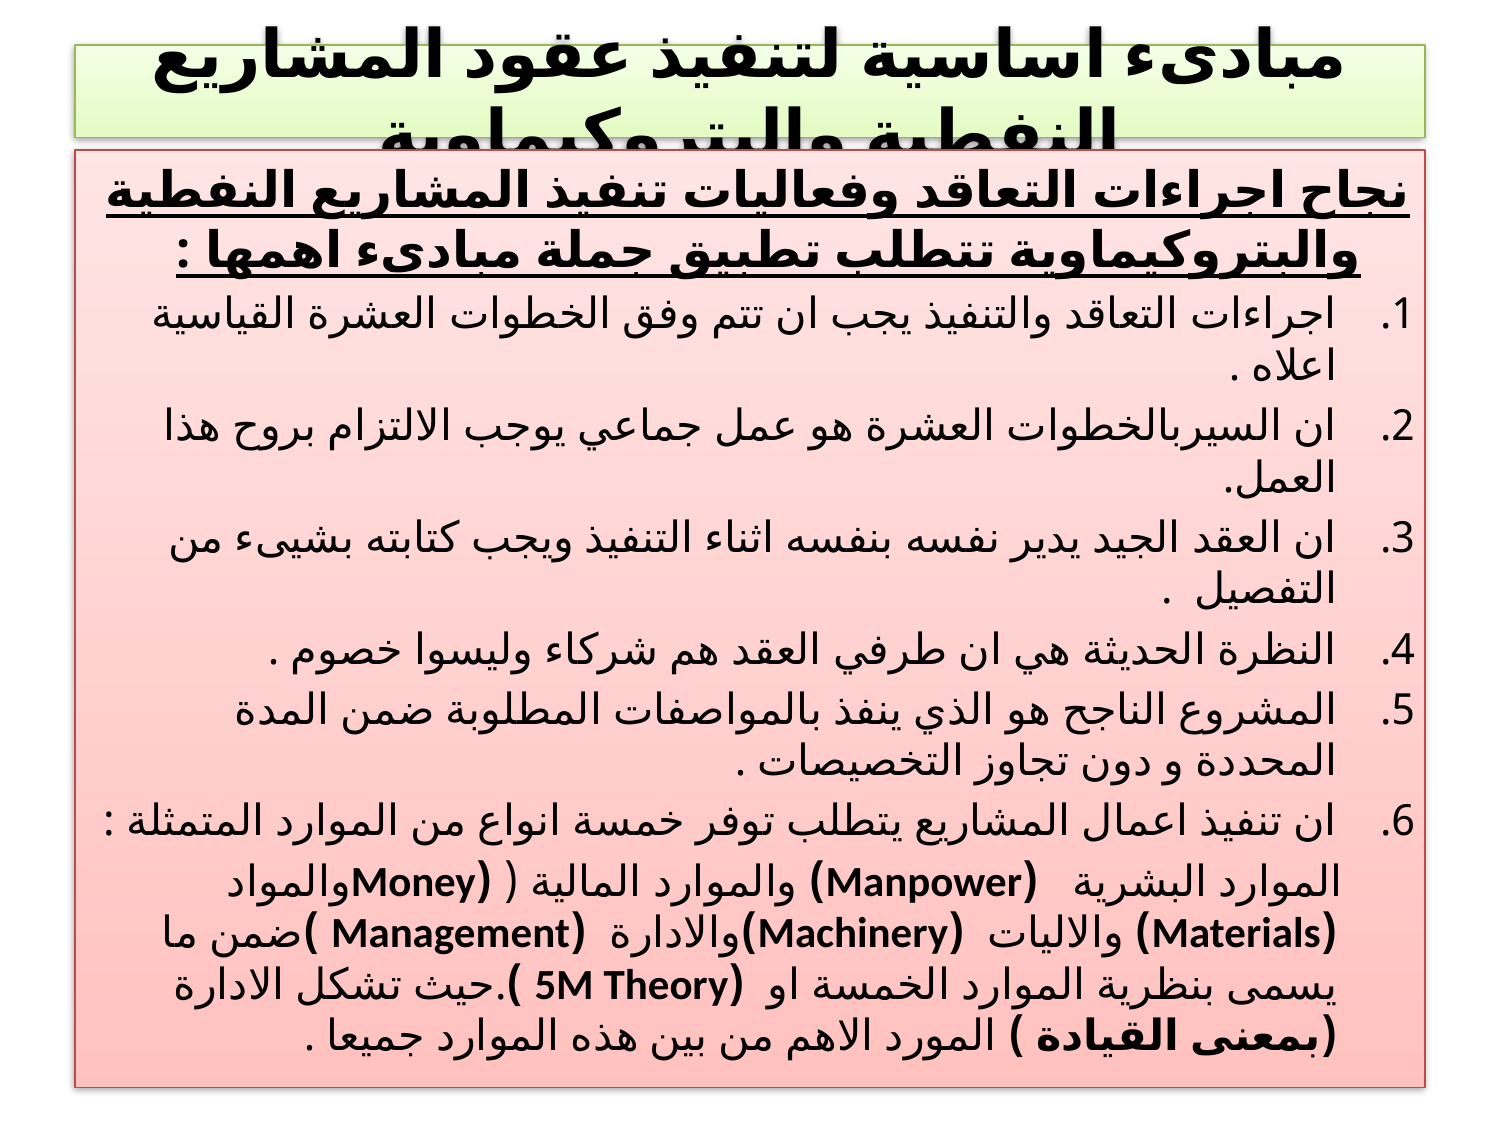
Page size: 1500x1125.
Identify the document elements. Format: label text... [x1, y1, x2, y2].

title مبادىء اساسية لتنفيذ عقود المشاريع النفطية والبتروكيماوية [74, 44, 1426, 138]
list نجاح اجراءات التعاقد وفعاليات تنفيذ المشاريع النفطية والبتروكيماوية تتطلب تطبيق جملة مبادىء اهمها : اجراءات التعاقد والتنفيذ يجب ان تتم وفق الخطوات العشرة القياسية اعلاه . ان السيربالخطوات العشرة هو عمل جماعي يوجب الالتزام بروح هذا العمل. ان العقد الجيد يدير نفسه بنفسه اثناء التنفيذ ويجب كتابته بشيىء من التفصيل . النظرة الحديثة هي ان طرفي العقد هم شركاء وليسوا خصوم . المشروع الناجح هو الذي ينفذ بالمواصفات المطلوبة ضمن المدة المحددة و دون تجاوز التخصيصات . ان تنفيذ اعمال المشاريع يتطلب توفر خمسة انواع من الموارد المتمثلة : الموارد البشرية (Manpower) والموارد المالية ( (Moneyوالمواد (Materials) والاليات (Machinery)والادارة (Management )ضمن ما يسمى بنظرية الموارد الخمسة او (5M Theory ).حيث تشكل الادارة (بمعنى القيادة ) المورد الاهم من بين هذه الموارد جميعا . [74, 149, 1426, 1088]
